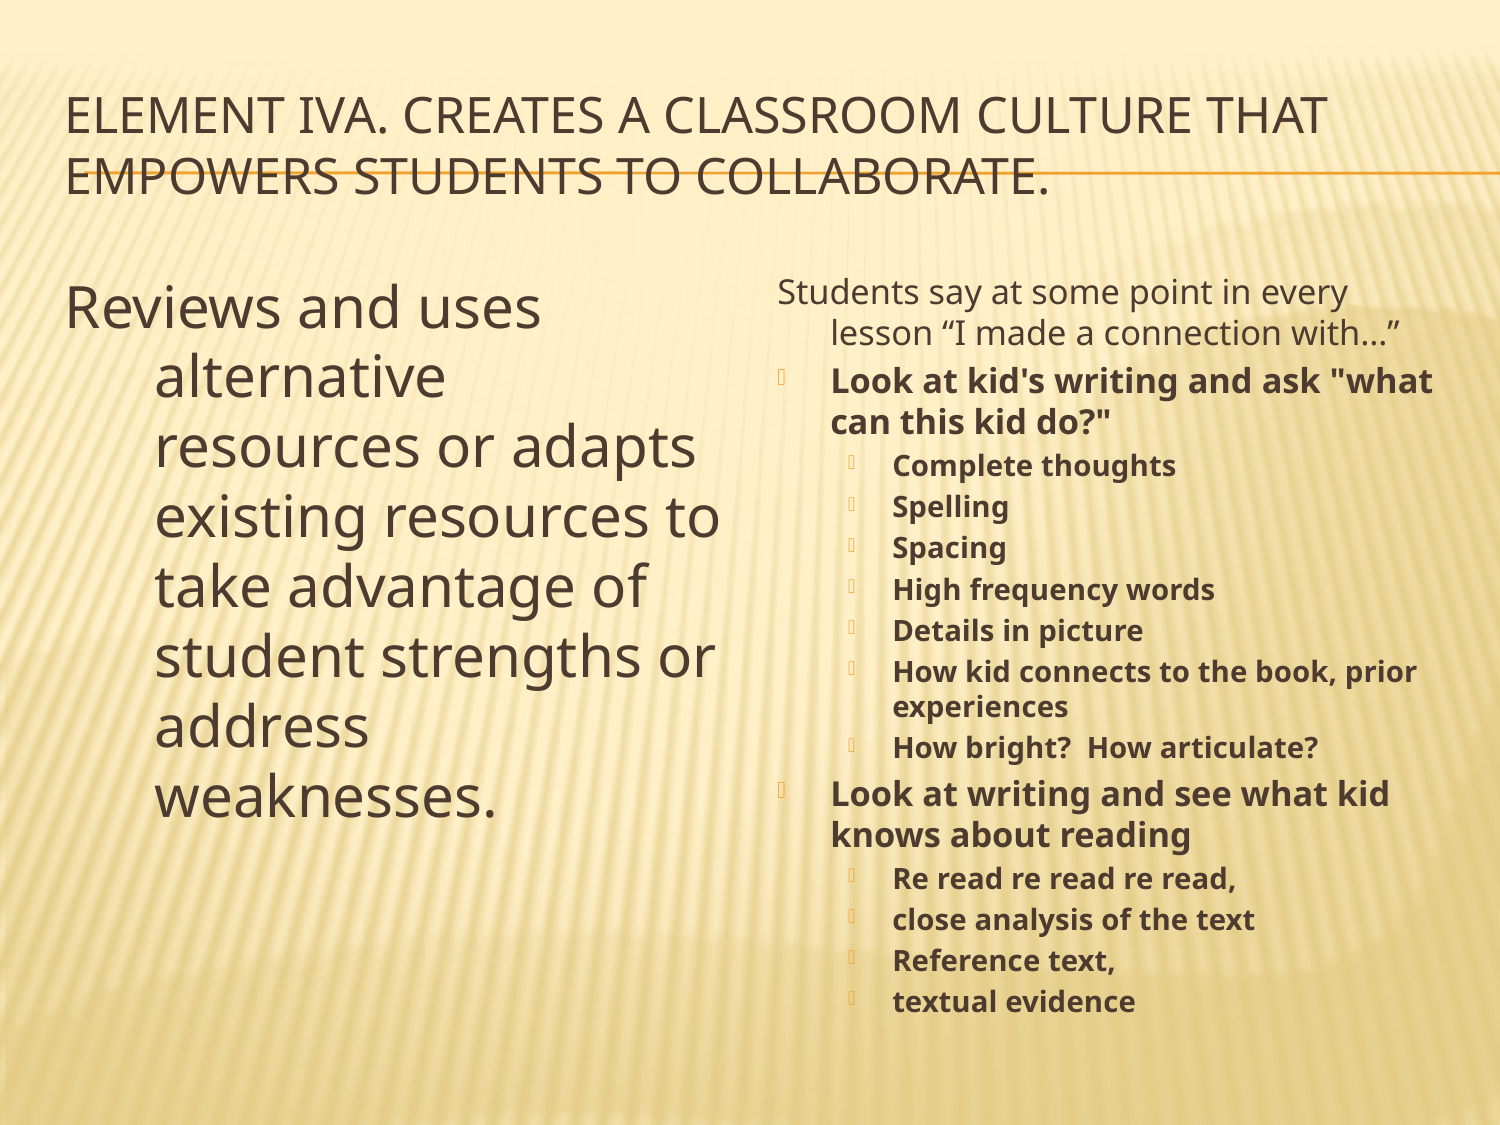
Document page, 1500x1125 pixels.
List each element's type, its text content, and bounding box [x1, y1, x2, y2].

list Reviews and uses alternative resources or adapts existing resources to take advantage of student strengths or address weaknesses. [50, 262, 738, 1038]
list Students say at some point in every lesson “I made a connection with…” Look at kid's writing and ask "what can this kid do?" Complete thoughts Spelling Spacing High frequency words Details in picture How kid connects to the book, prior experiences How bright? How articulate? Look at writing and see what kid knows about reading Re read re read re read, close analysis of the text Reference text, textual evidence [762, 262, 1475, 1038]
title Element IVA. Creates a classroom culture that empowers students to collaborate. [49, 75, 1475, 213]
